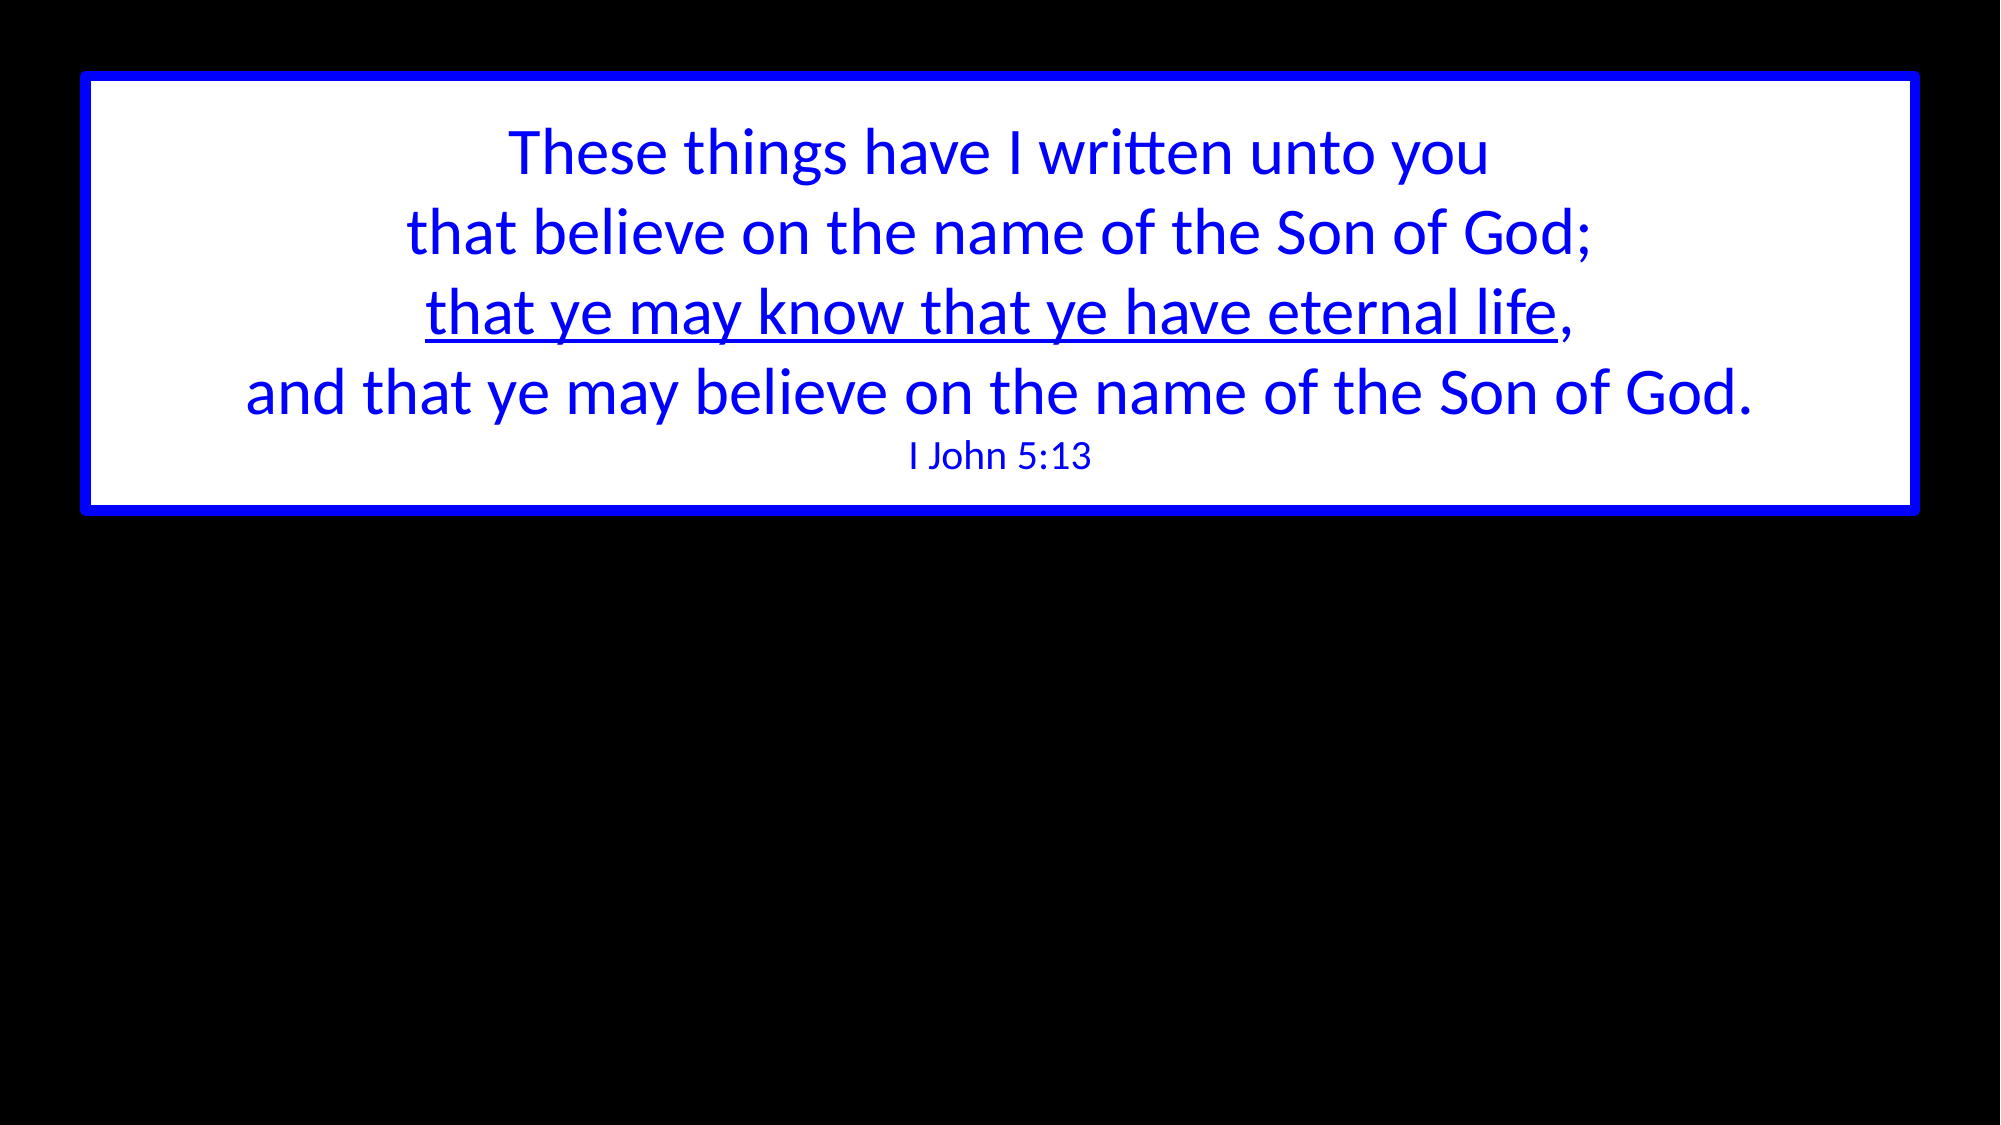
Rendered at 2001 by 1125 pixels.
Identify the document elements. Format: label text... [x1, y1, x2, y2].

text_box These things have I written unto you that believe on the name of the Son of God; that ye may know that ye have eternal life, and that ye may believe on the name of the Son of God. I John 5:13 [85, 75, 1915, 511]
